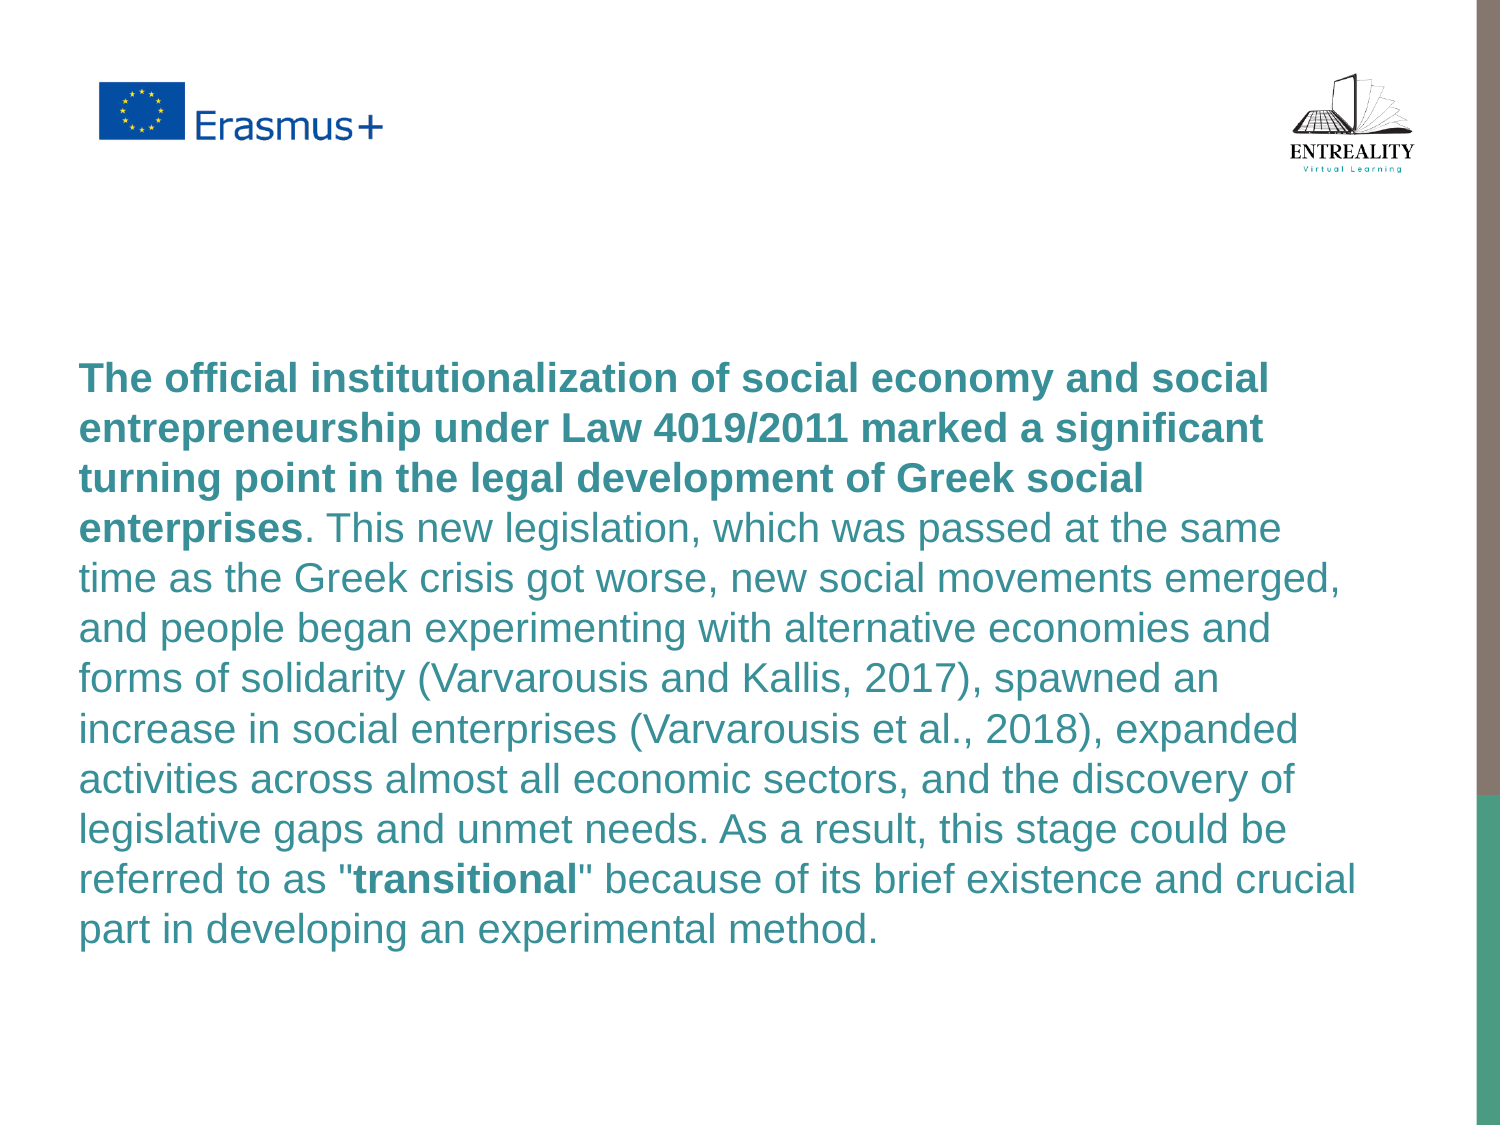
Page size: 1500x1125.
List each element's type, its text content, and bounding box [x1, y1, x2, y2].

title The official institutionalization of social economy and social entrepreneurship under Law 4019/2011 marked a significant turning point in the legal development of Greek social enterprises. This new legislation, which was passed at the same time as the Greek crisis got worse, new social movements emerged, and people began experimenting with alternative economies and forms of solidarity (Varvarousis and Kallis, 2017), spawned an increase in social enterprises (Varvarousis et al., 2018), expanded activities across almost all economic sectors, and the discovery of legislative gaps and unmet needs. As a result, this stage could be referred to as "transitional" because of its brief existence and crucial part in developing an experimental method. [63, 412, 1388, 1040]
picture [1246, 17, 1458, 229]
picture [81, 64, 399, 156]
subtitle [105, 656, 1301, 751]
